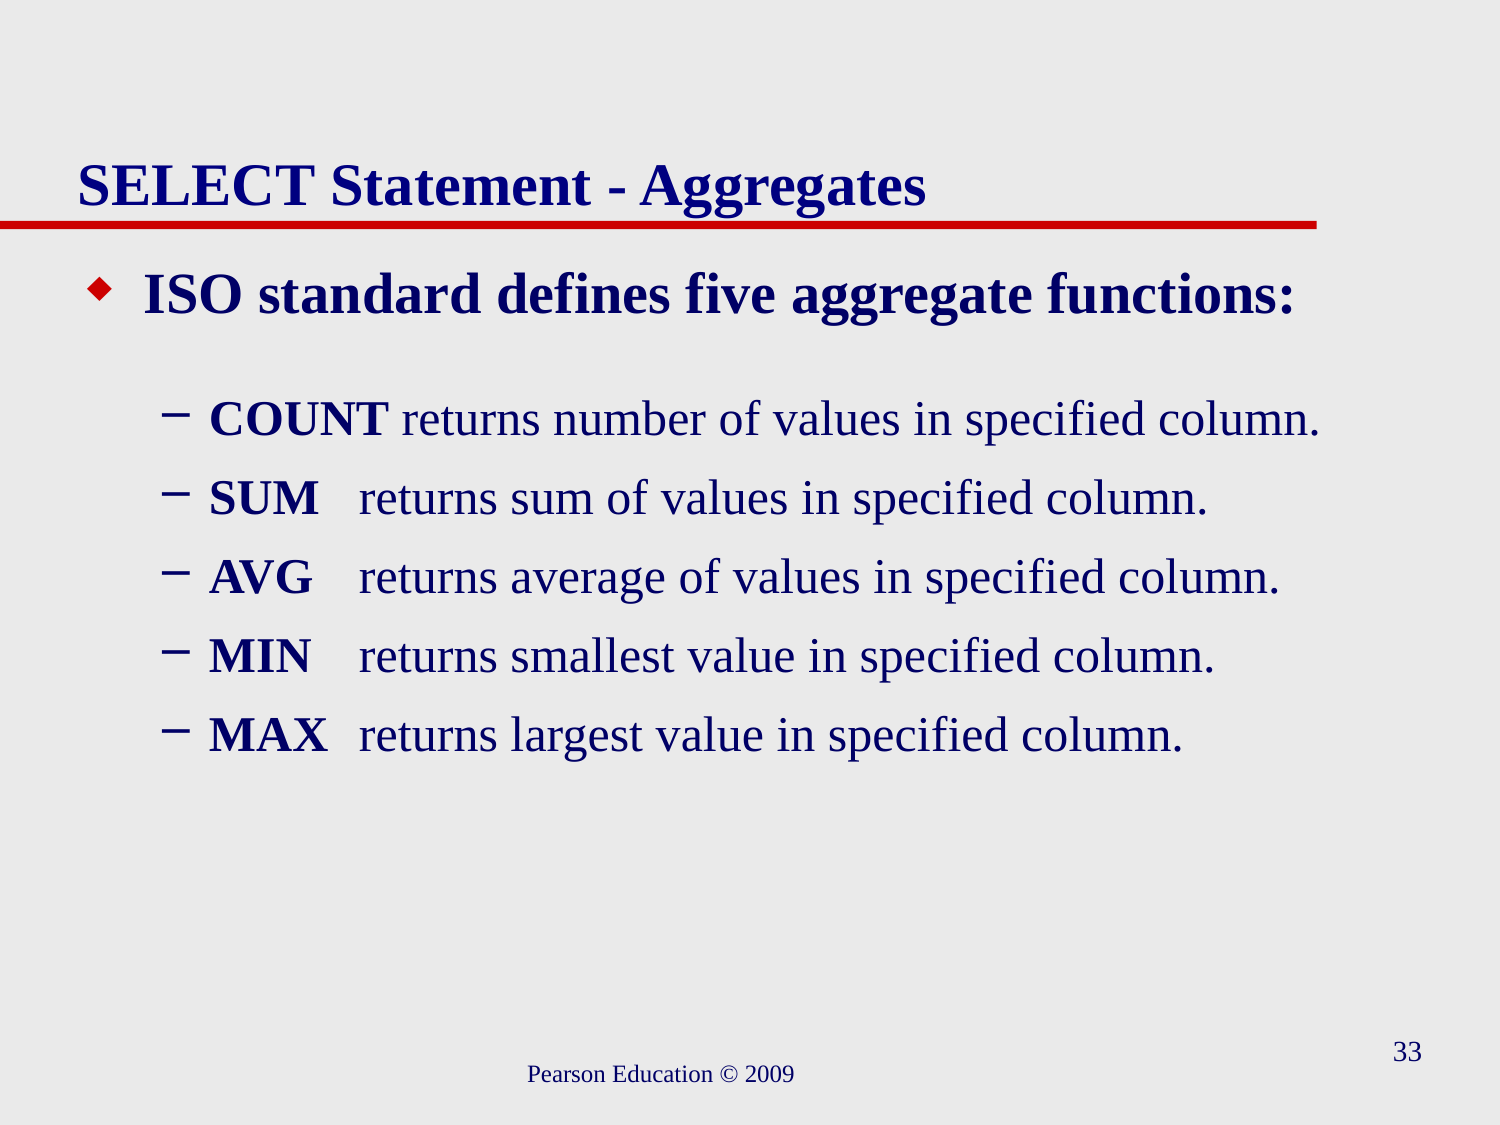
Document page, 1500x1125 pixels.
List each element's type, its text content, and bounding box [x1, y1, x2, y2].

title SELECT Statement - Aggregates [62, 43, 1338, 226]
text_box Pearson Education © 2009 [512, 1050, 1038, 1095]
list ISO standard defines five aggregate functions: COUNT returns number of values in specified column. SUM returns sum of values in specified column. AVG returns average of values in specified column. MIN returns smallest value in specified column. MAX returns largest value in specified column. [71, 255, 1448, 931]
slide_number 33 [1124, 1012, 1438, 1088]
